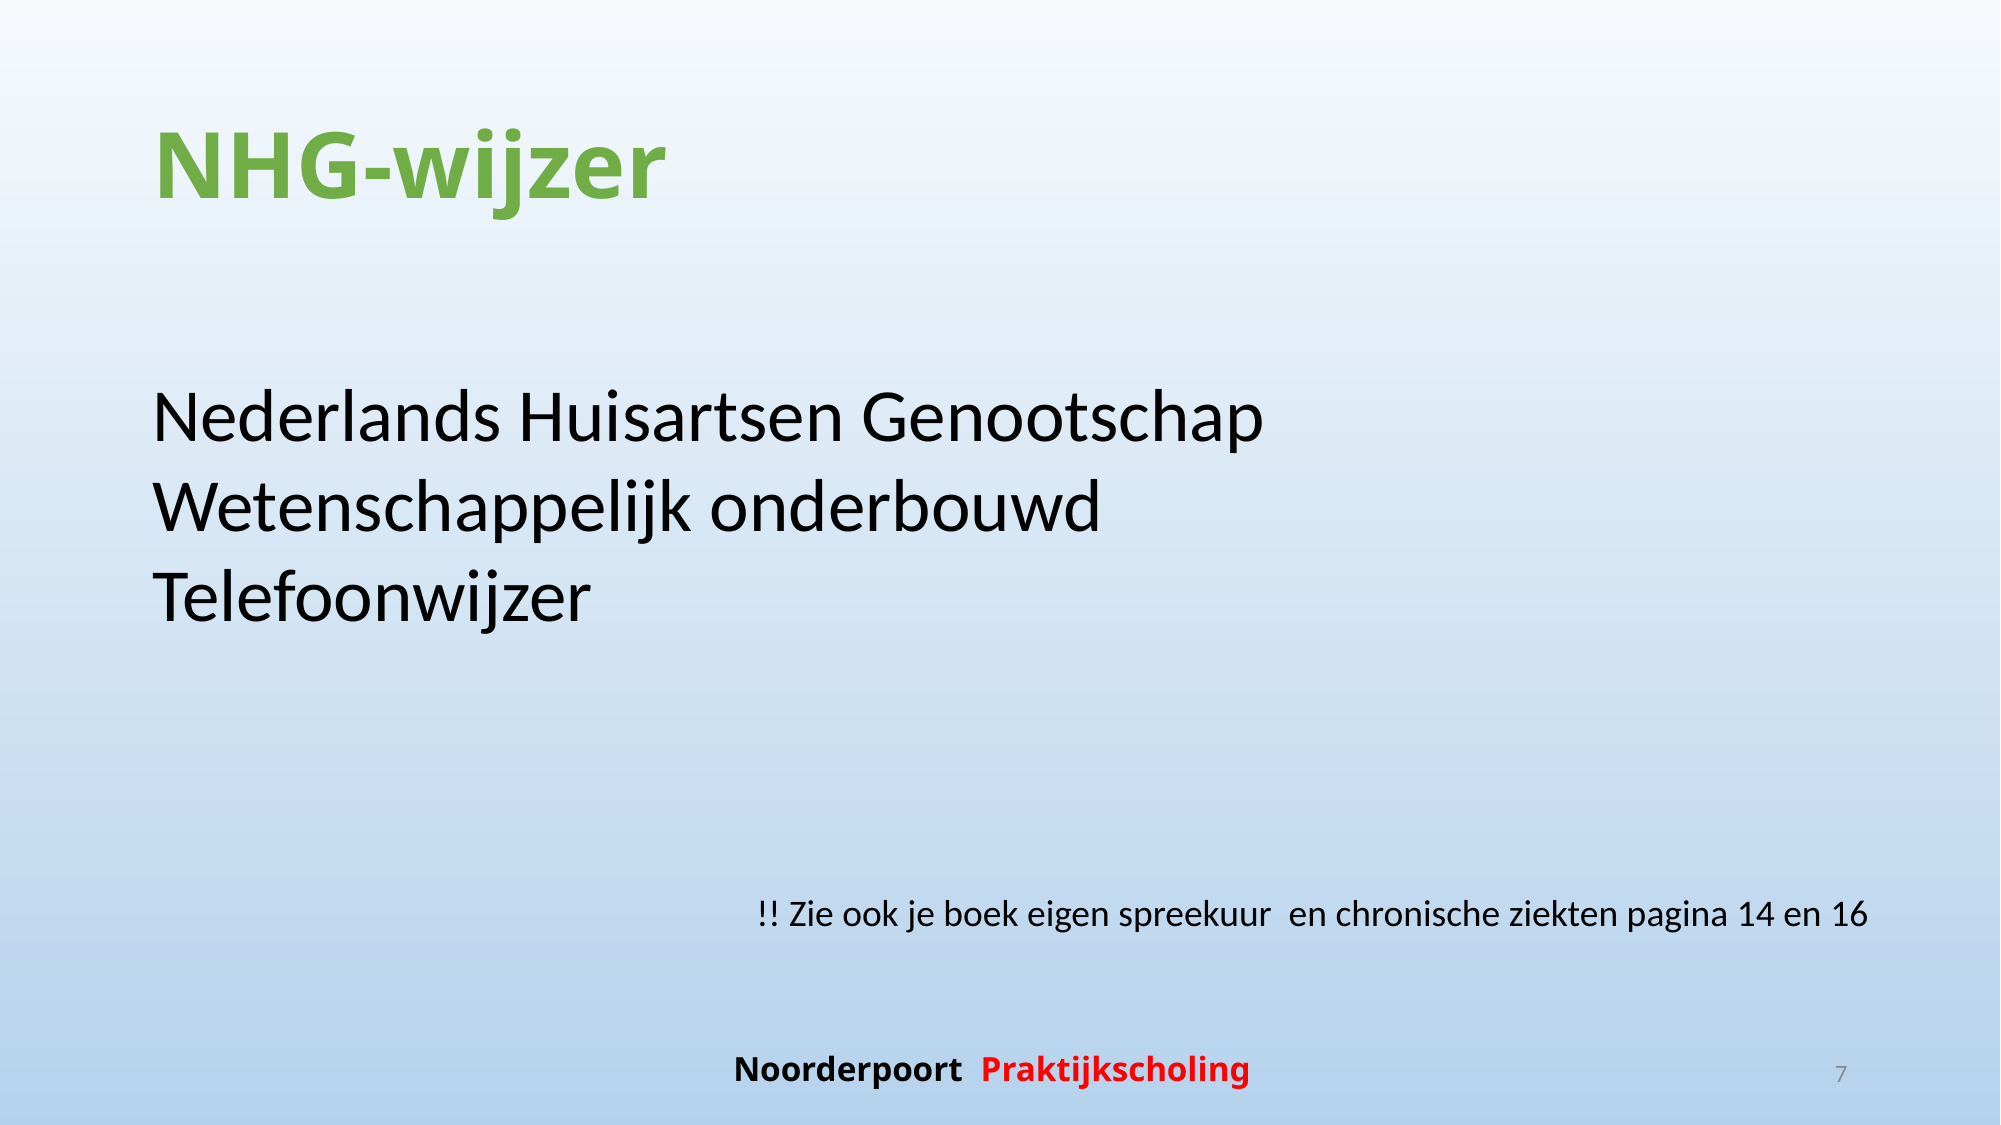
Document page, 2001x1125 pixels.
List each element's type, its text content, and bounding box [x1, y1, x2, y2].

slide_number 7 [1412, 1042, 1863, 1103]
text_box Nederlands Huisartsen Genootschap Wetenschappelijk onderbouwd Telefoonwijzer [137, 359, 1306, 644]
text_box !! Zie ook je boek eigen spreekuur en chronische ziekten pagina 14 en 16 [741, 881, 1965, 942]
footer Noorderpoort Praktijkscholing [249, 1038, 1770, 1099]
title NHG-wijzer [137, 59, 1863, 278]
